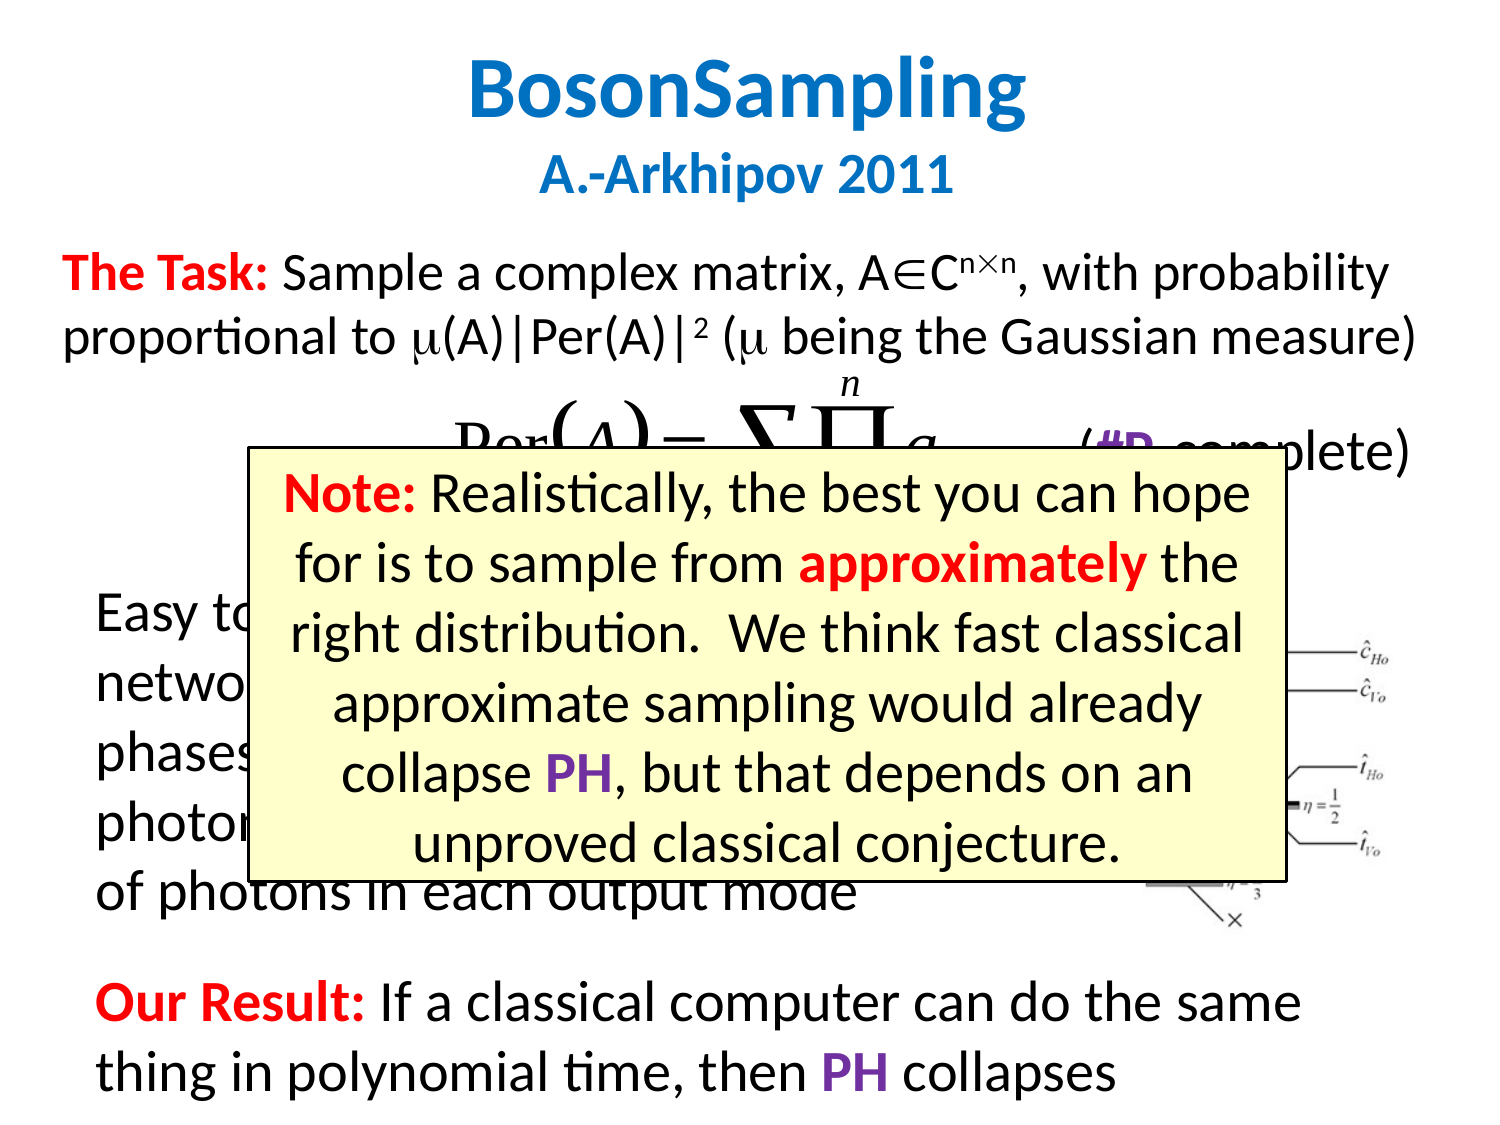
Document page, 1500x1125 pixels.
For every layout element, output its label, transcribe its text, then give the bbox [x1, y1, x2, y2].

text_box Easy to solve if you can build a network of beamsplitters and phaseshifters, input n identical photons, then measure the number of photons in each output mode [80, 565, 975, 930]
title BosonSampling A.-Arkhipov 2011 [22, 37, 1473, 197]
text_box (#P-complete) [1063, 404, 1436, 489]
text_box The Task: Sample a complex matrix, ACnn, with probability proportional to (A)|Per(A)|2 ( being the Gaussian measure) [47, 228, 1436, 374]
text_box Note: Realistically, the best you can hope for is to sample from approximately the right distribution. We think fast classical approximate sampling would already collapse PH, but that depends on an unproved classical conjecture. [1063, 447, 1287, 560]
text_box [442, 350, 1058, 564]
picture [980, 562, 1393, 934]
text_box Note: Realistically, the best you can hope for is to sample from approximately the right distribution. We think fast classical approximate sampling would already collapse PH, but that depends on an unproved classical conjecture. [248, 447, 975, 882]
text_box Our Result: If a classical computer can do the same thing in polynomial time, then PH collapses [80, 955, 1436, 1111]
